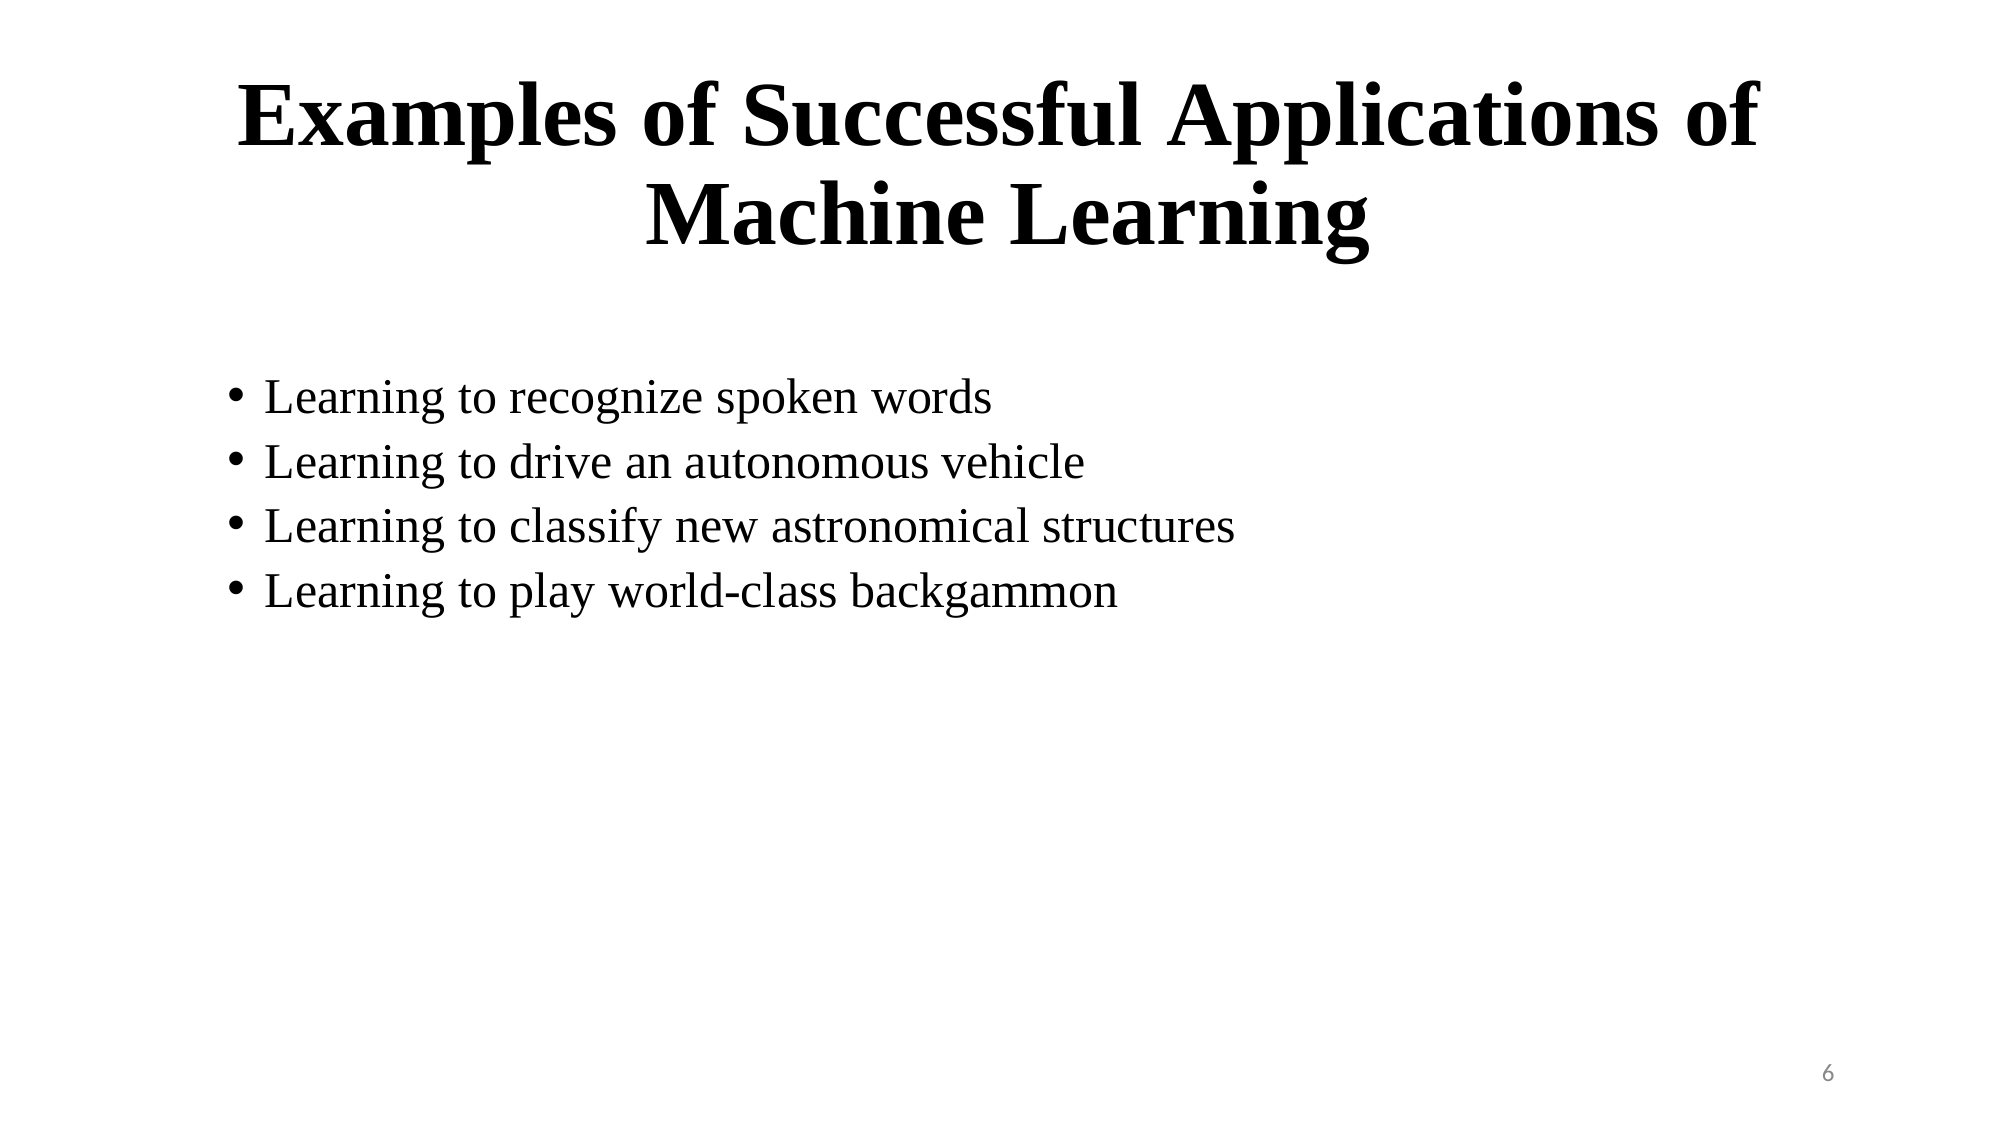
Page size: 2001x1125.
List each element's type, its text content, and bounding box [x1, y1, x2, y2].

title Examples of Successful Applications of Machine Learning [235, 50, 1764, 264]
text_box Learning to recognize spoken words Learning to drive an autonomous vehicle Learning to classify new astronomical structures Learning to play world-class backgammon [225, 357, 1237, 618]
slide_number 6 [1815, 1060, 1856, 1125]
